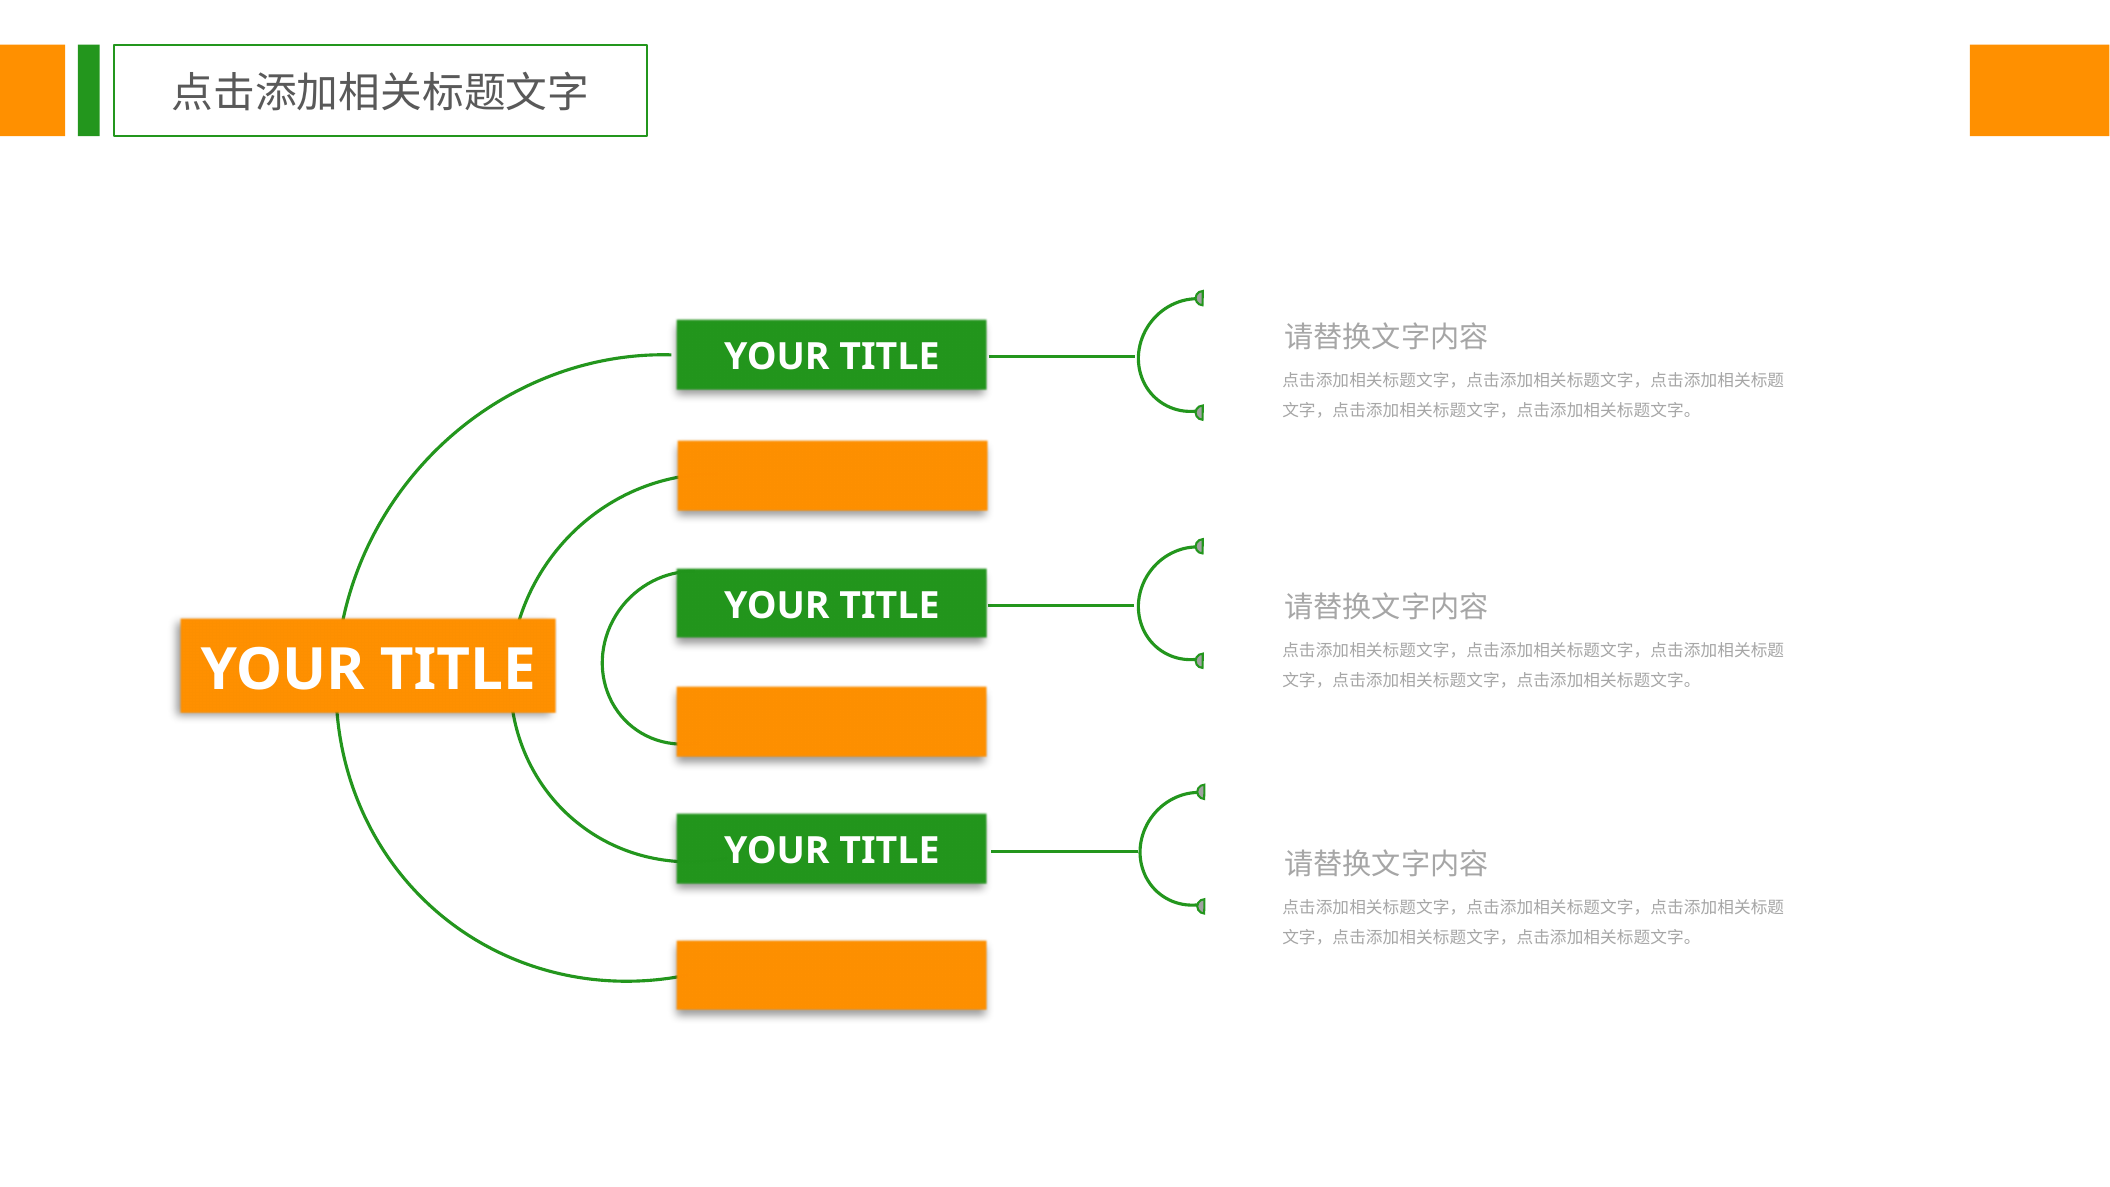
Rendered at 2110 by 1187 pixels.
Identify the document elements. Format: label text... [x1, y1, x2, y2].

text_box 点击添加相关标题文字 [135, 44, 625, 137]
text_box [991, 784, 1250, 914]
text_box 请替换文字内容 [1268, 572, 1667, 631]
text_box 点击添加相关标题文字，点击添加相关标题文字，点击添加相关标题文字，点击添加相关标题文字，点击添加相关标题文字。 [1268, 352, 1811, 427]
text_box 请替换文字内容 [1268, 303, 1667, 362]
text_box [514, 478, 675, 862]
text_box YOUR TITLE [181, 619, 555, 713]
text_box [675, 318, 989, 1011]
text_box 点击添加相关标题文字，点击添加相关标题文字，点击添加相关标题文字，点击添加相关标题文字，点击添加相关标题文字。 [1268, 880, 1811, 955]
text_box [601, 573, 675, 744]
text_box [337, 722, 675, 982]
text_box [988, 290, 1249, 420]
text_box 请替换文字内容 [1268, 830, 1667, 889]
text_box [989, 539, 1249, 668]
text_box [343, 354, 670, 616]
text_box 点击添加相关标题文字，点击添加相关标题文字，点击添加相关标题文字，点击添加相关标题文字，点击添加相关标题文字。 [1268, 622, 1811, 697]
